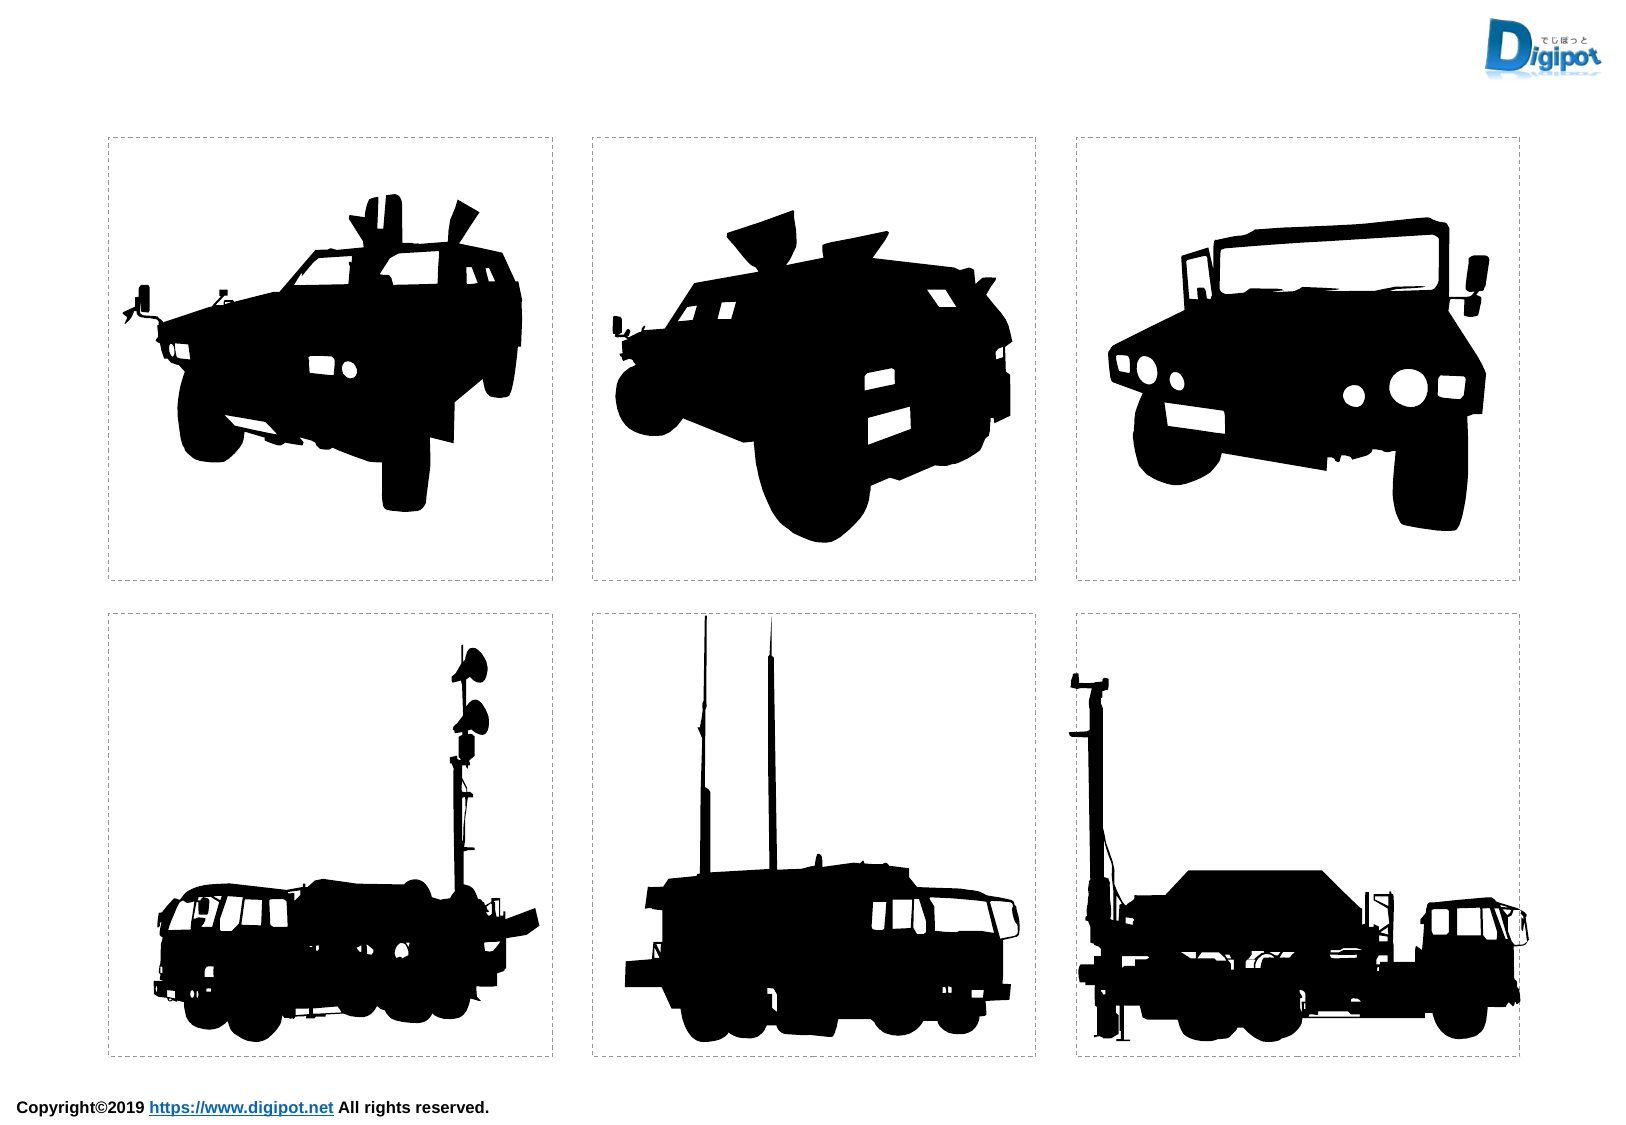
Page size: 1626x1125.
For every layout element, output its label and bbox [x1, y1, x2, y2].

text_box [1108, 217, 1490, 531]
picture [1485, 18, 1602, 82]
text_box [612, 210, 1013, 543]
text_box [153, 644, 540, 1042]
text_box [1068, 673, 1529, 1042]
text_box [624, 615, 1020, 1042]
text_box [122, 194, 523, 512]
